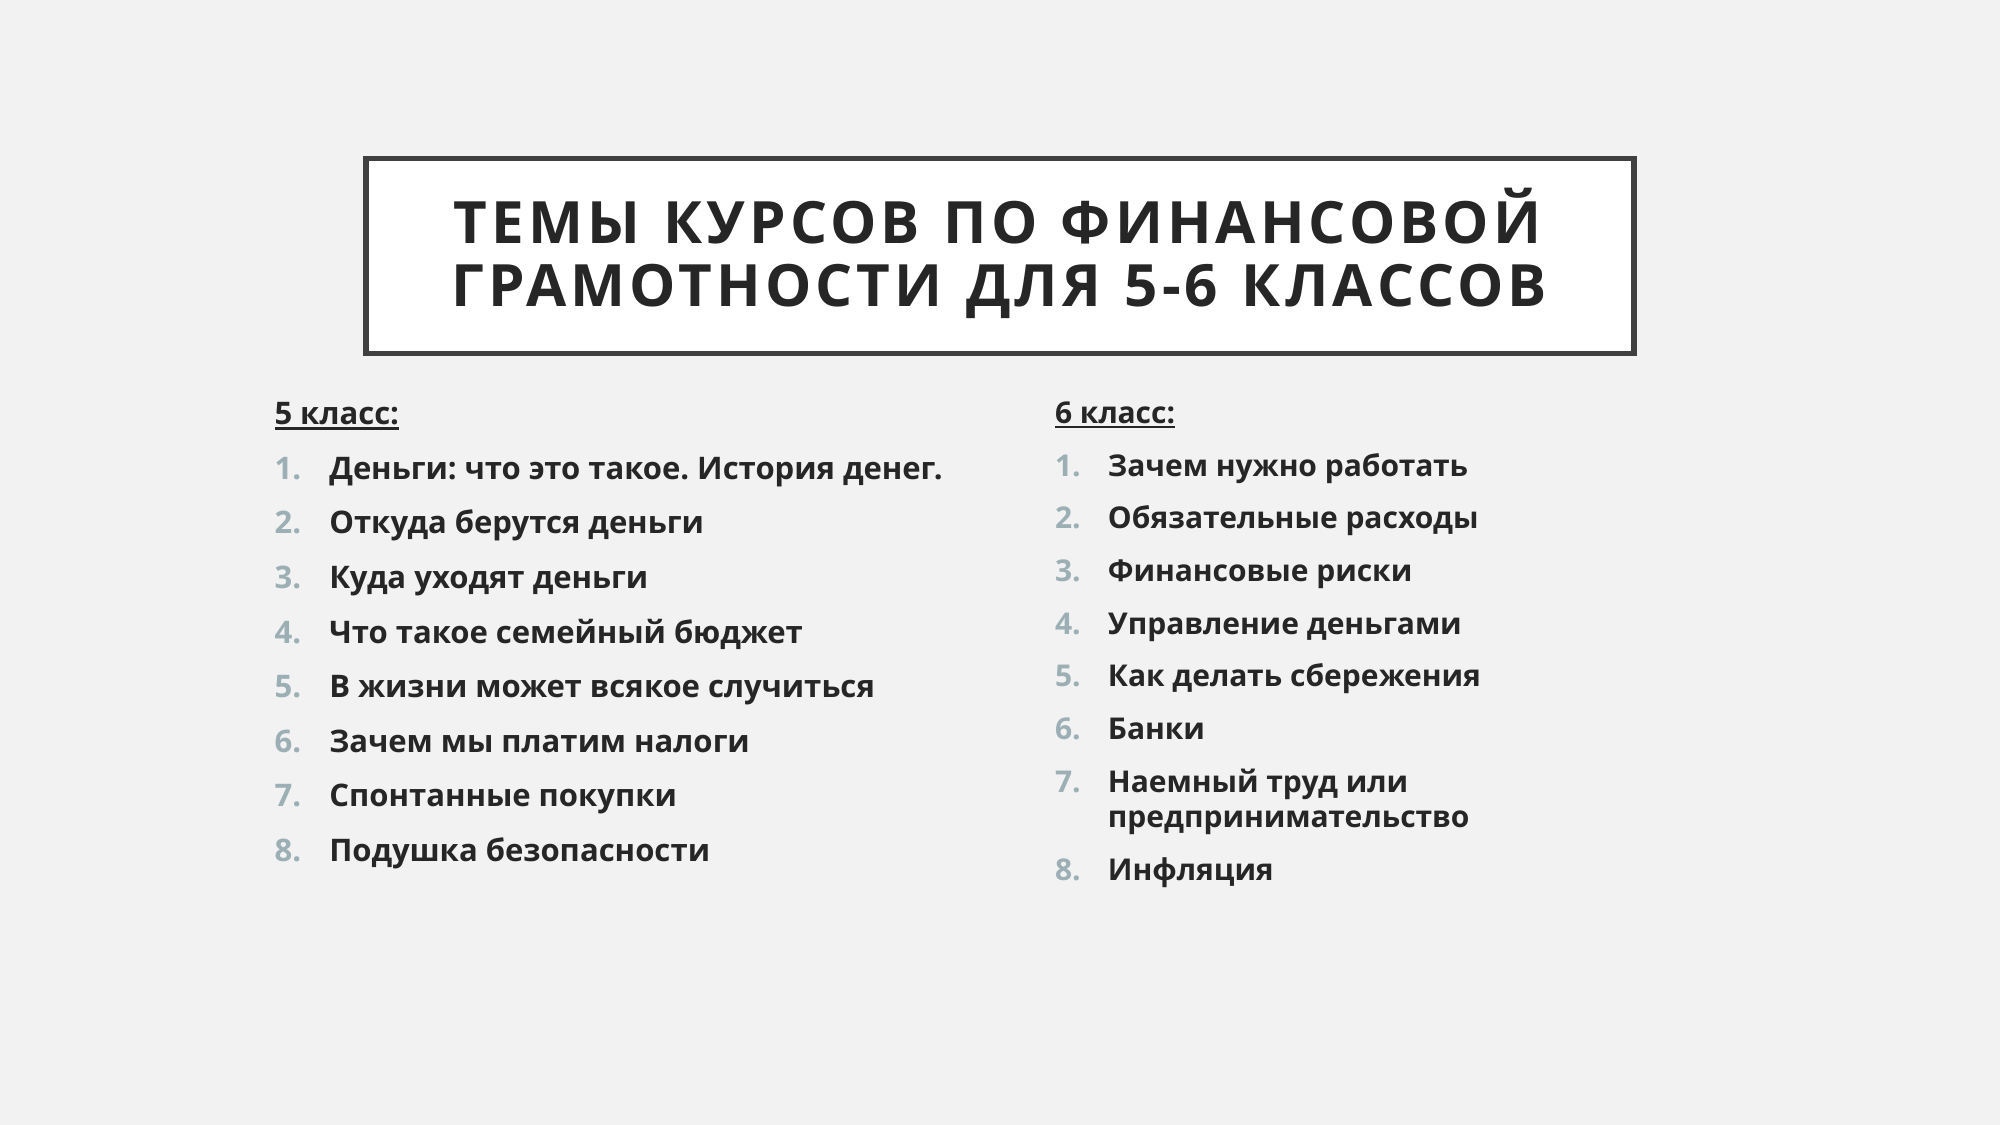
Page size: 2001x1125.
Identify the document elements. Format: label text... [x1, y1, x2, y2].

list 5 класс: Деньги: что это такое. История денег. Откуда берутся деньги Куда уходят деньги Что такое семейный бюджет В жизни может всякое случиться Зачем мы платим налоги Спонтанные покупки Подушка безопасности [259, 386, 961, 895]
list 6 класс: Зачем нужно работать Обязательные расходы Финансовые риски Управление деньгами Как делать сбережения Банки Наемный труд или предпринимательство Инфляция [1040, 386, 1776, 895]
title Темы курсов по финансовой грамотности для 5-6 классов [363, 156, 1637, 356]
